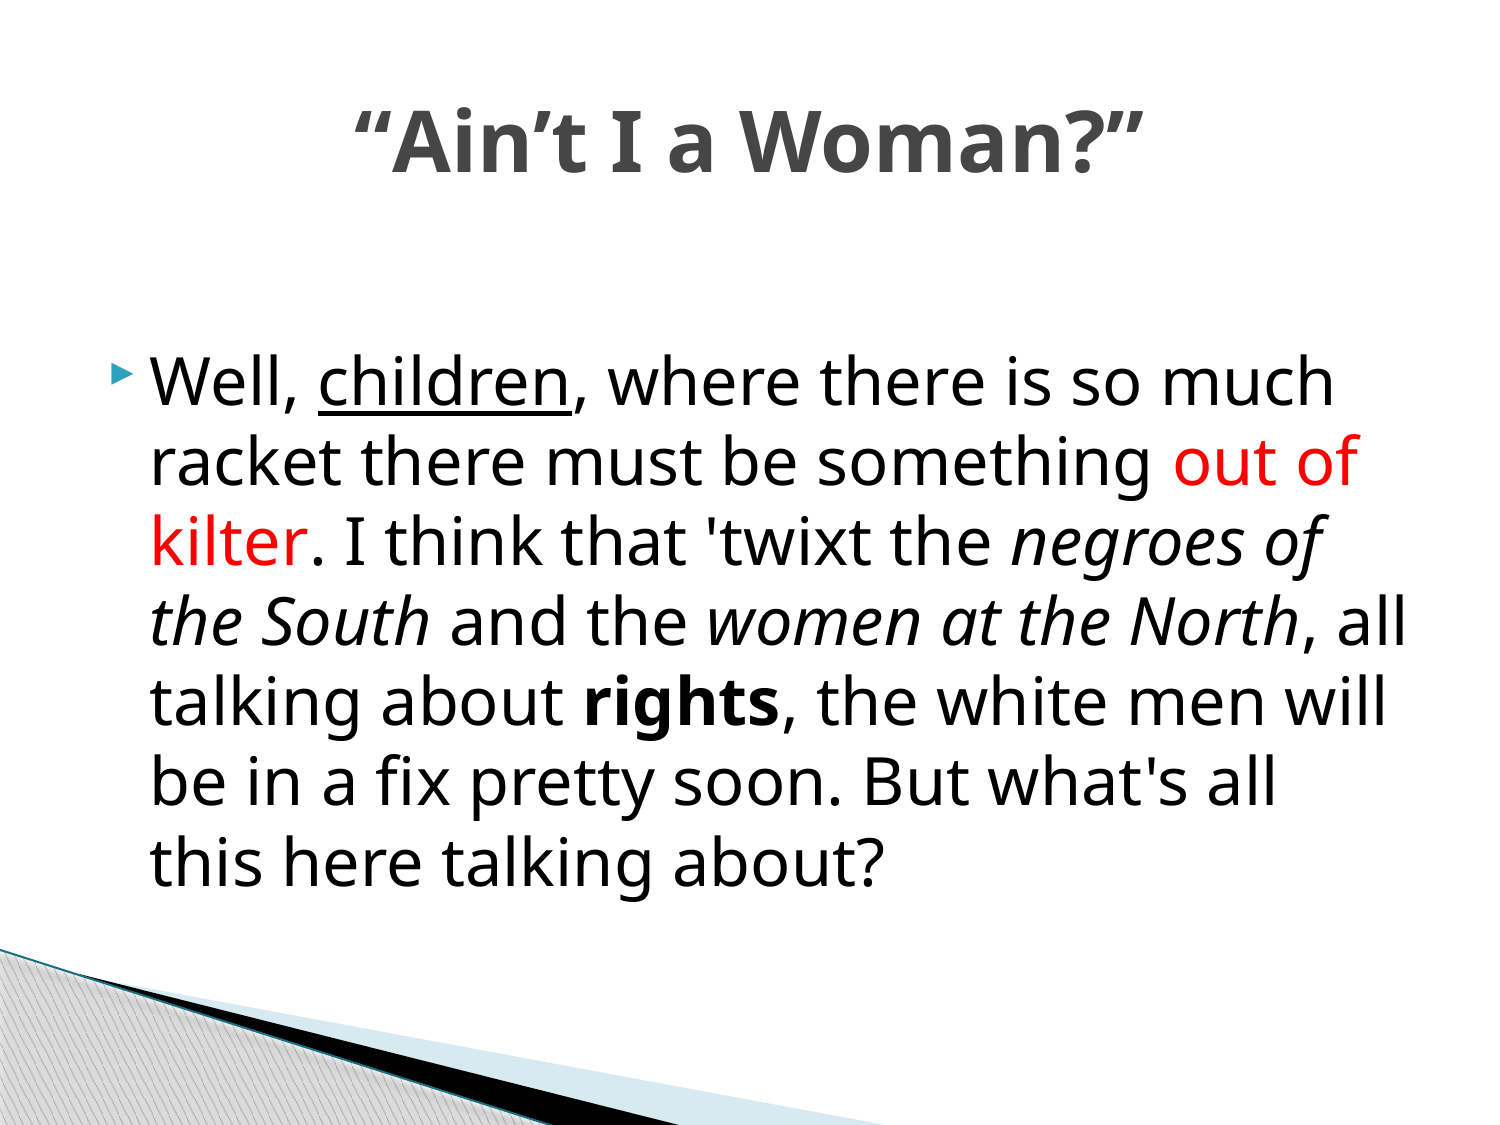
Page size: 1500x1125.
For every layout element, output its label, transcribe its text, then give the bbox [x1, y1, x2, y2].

list Well, children, where there is so much racket there must be something out of kilter. I think that 'twixt the negroes of the South and the women at the North, all talking about rights, the white men will be in a fix pretty soon. But what's all this here talking about? [75, 243, 1425, 986]
title “Ain’t I a Woman?” [75, 45, 1425, 233]
